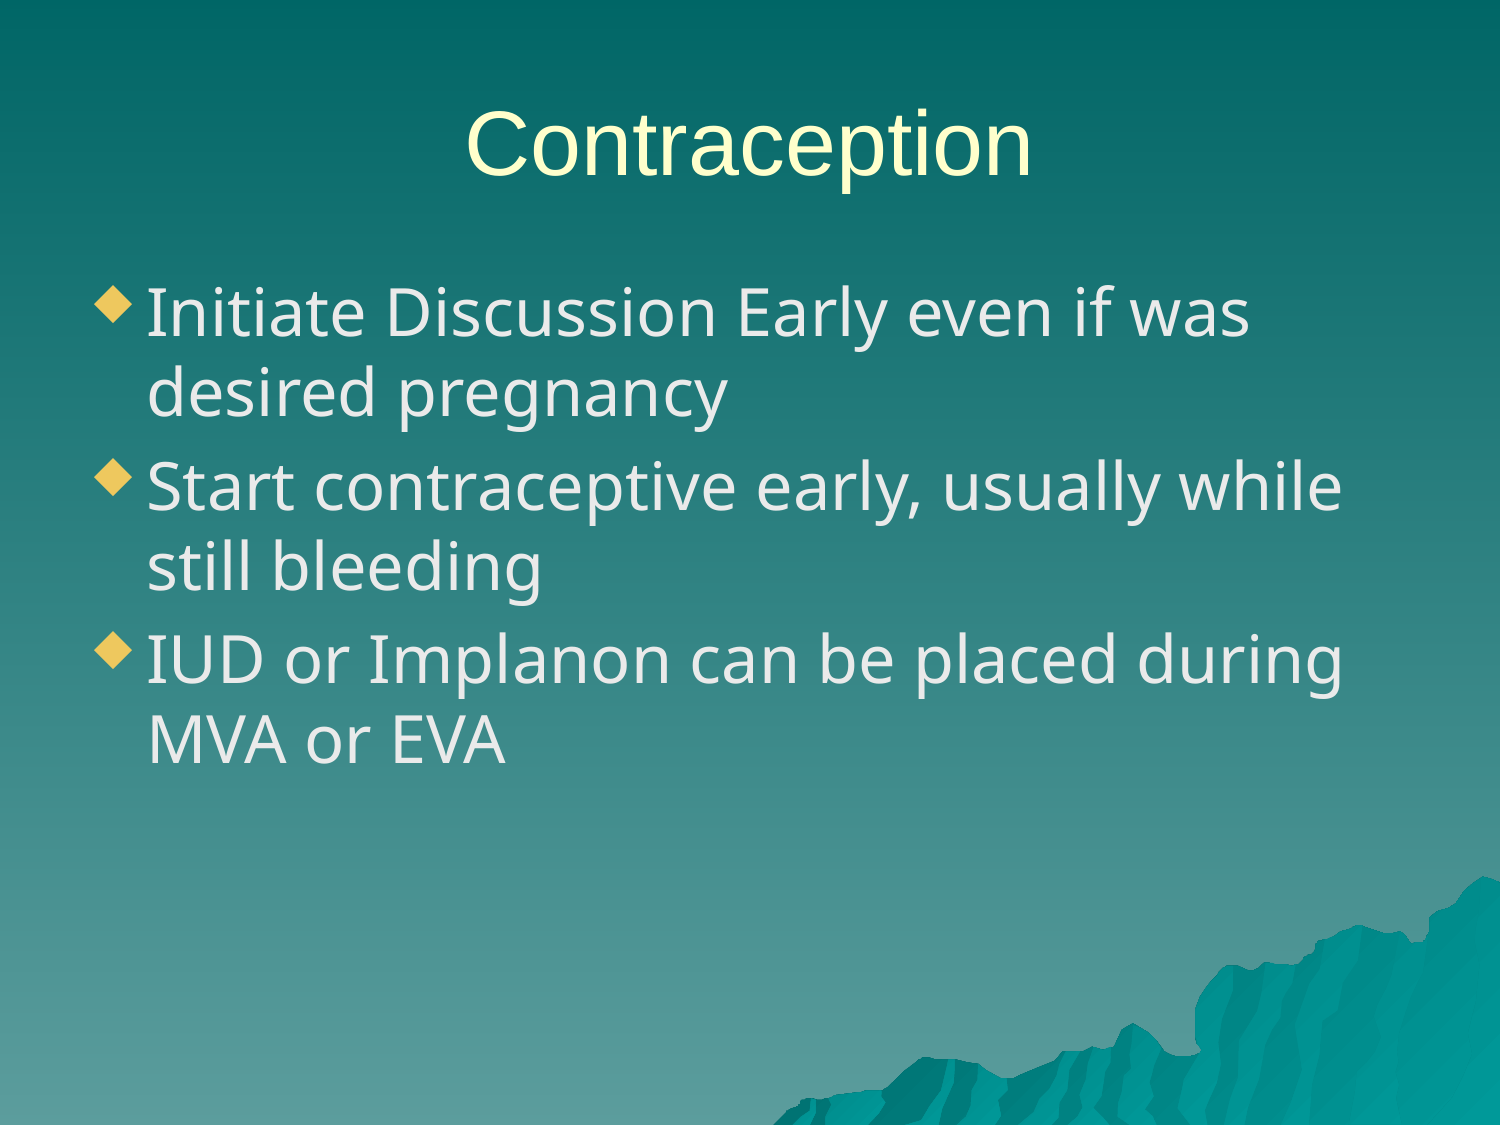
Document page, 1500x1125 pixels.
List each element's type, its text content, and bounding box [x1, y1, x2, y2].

list Initiate Discussion Early even if was desired pregnancy Start contraceptive early, usually while still bleeding IUD or Implanon can be placed during MVA or EVA [74, 262, 1426, 1006]
title Contraception [74, 45, 1426, 233]
